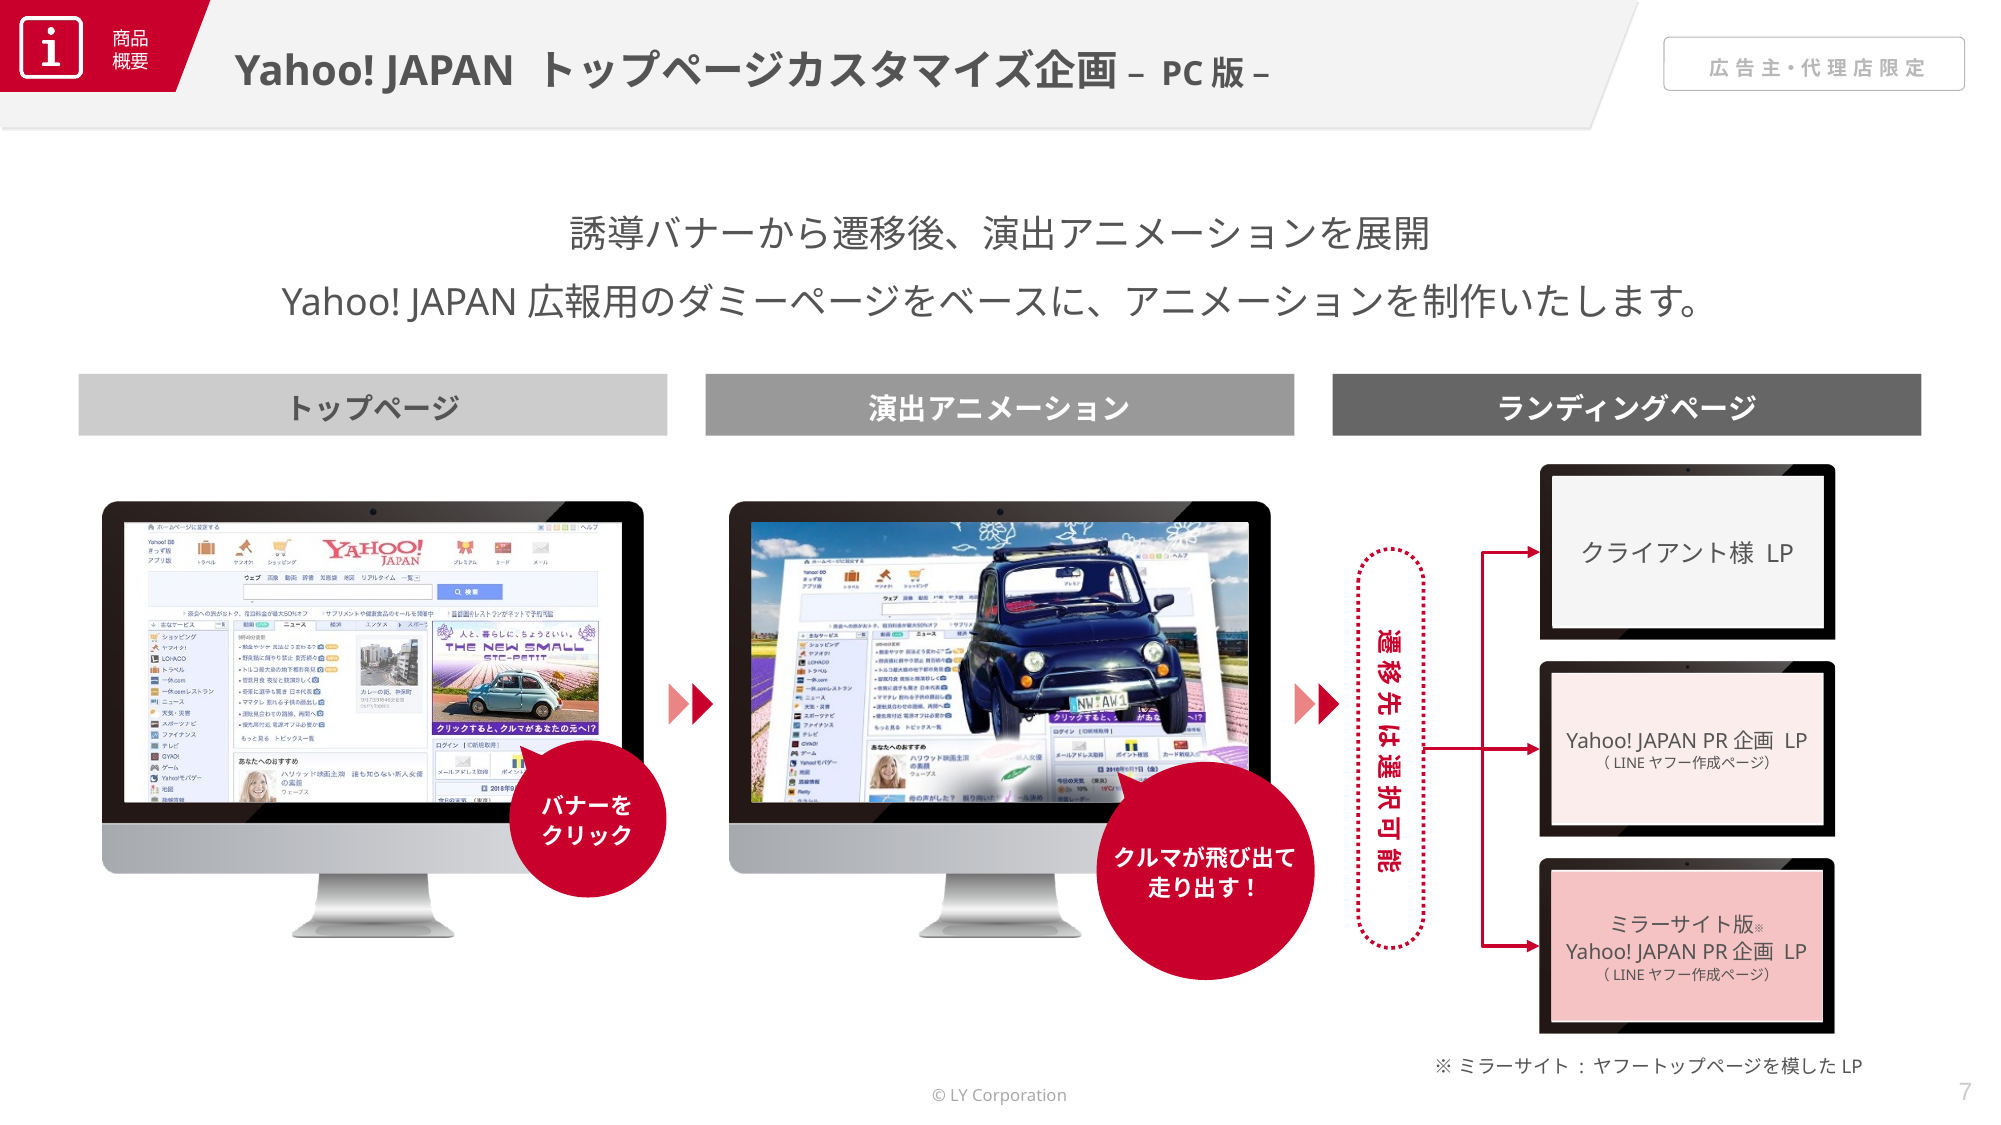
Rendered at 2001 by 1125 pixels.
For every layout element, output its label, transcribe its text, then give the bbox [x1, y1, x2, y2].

text_box トップページ [77, 372, 669, 438]
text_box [1539, 464, 1836, 641]
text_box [1423, 748, 1540, 947]
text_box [1279, 689, 1334, 719]
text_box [1539, 858, 1835, 1035]
text_box 遷移先は選択可能 [1358, 548, 1418, 949]
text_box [728, 501, 1272, 938]
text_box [509, 740, 667, 898]
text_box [1096, 761, 1315, 981]
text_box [1423, 551, 1541, 747]
picture [8, 4, 92, 87]
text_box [653, 689, 708, 719]
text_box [101, 501, 645, 938]
text_box ※ミラーサイト : ヤフートップページを模したLP [1432, 1050, 1941, 1077]
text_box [1543, 661, 1836, 838]
text_box 演出アニメーション [703, 372, 1296, 438]
text_box ランディングページ [1330, 372, 1923, 438]
list Yahoo! JAPAN トップページカスタマイズ企画 – PC版 – [234, 41, 1570, 97]
text_box 誘導バナーから遷移後、演出アニメーションを展開 Yahoo! JAPAN広報用のダミーページをベースに、アニメーションを制作いたします。 [78, 187, 1922, 323]
list 商品 概要 [98, 12, 170, 81]
